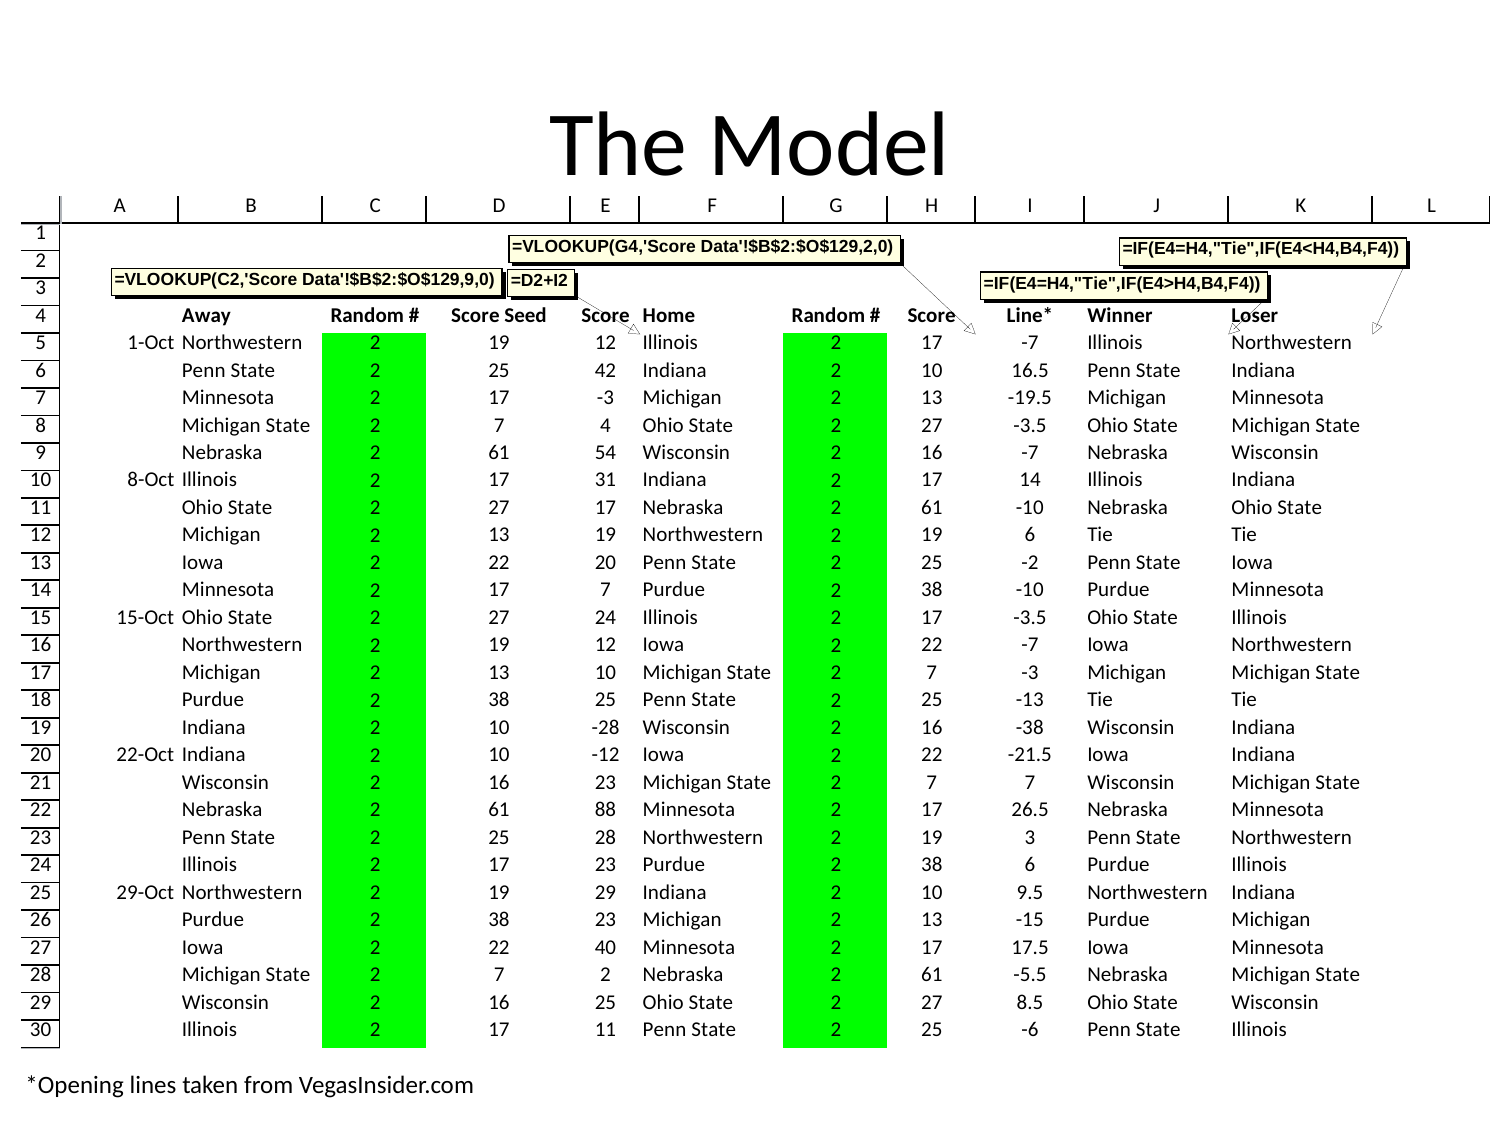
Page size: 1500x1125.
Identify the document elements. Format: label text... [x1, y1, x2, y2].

text_box *Opening lines taken from VegasInsider.com [10, 1061, 538, 1125]
title The Model [75, 45, 1425, 193]
picture [18, 194, 1491, 1049]
